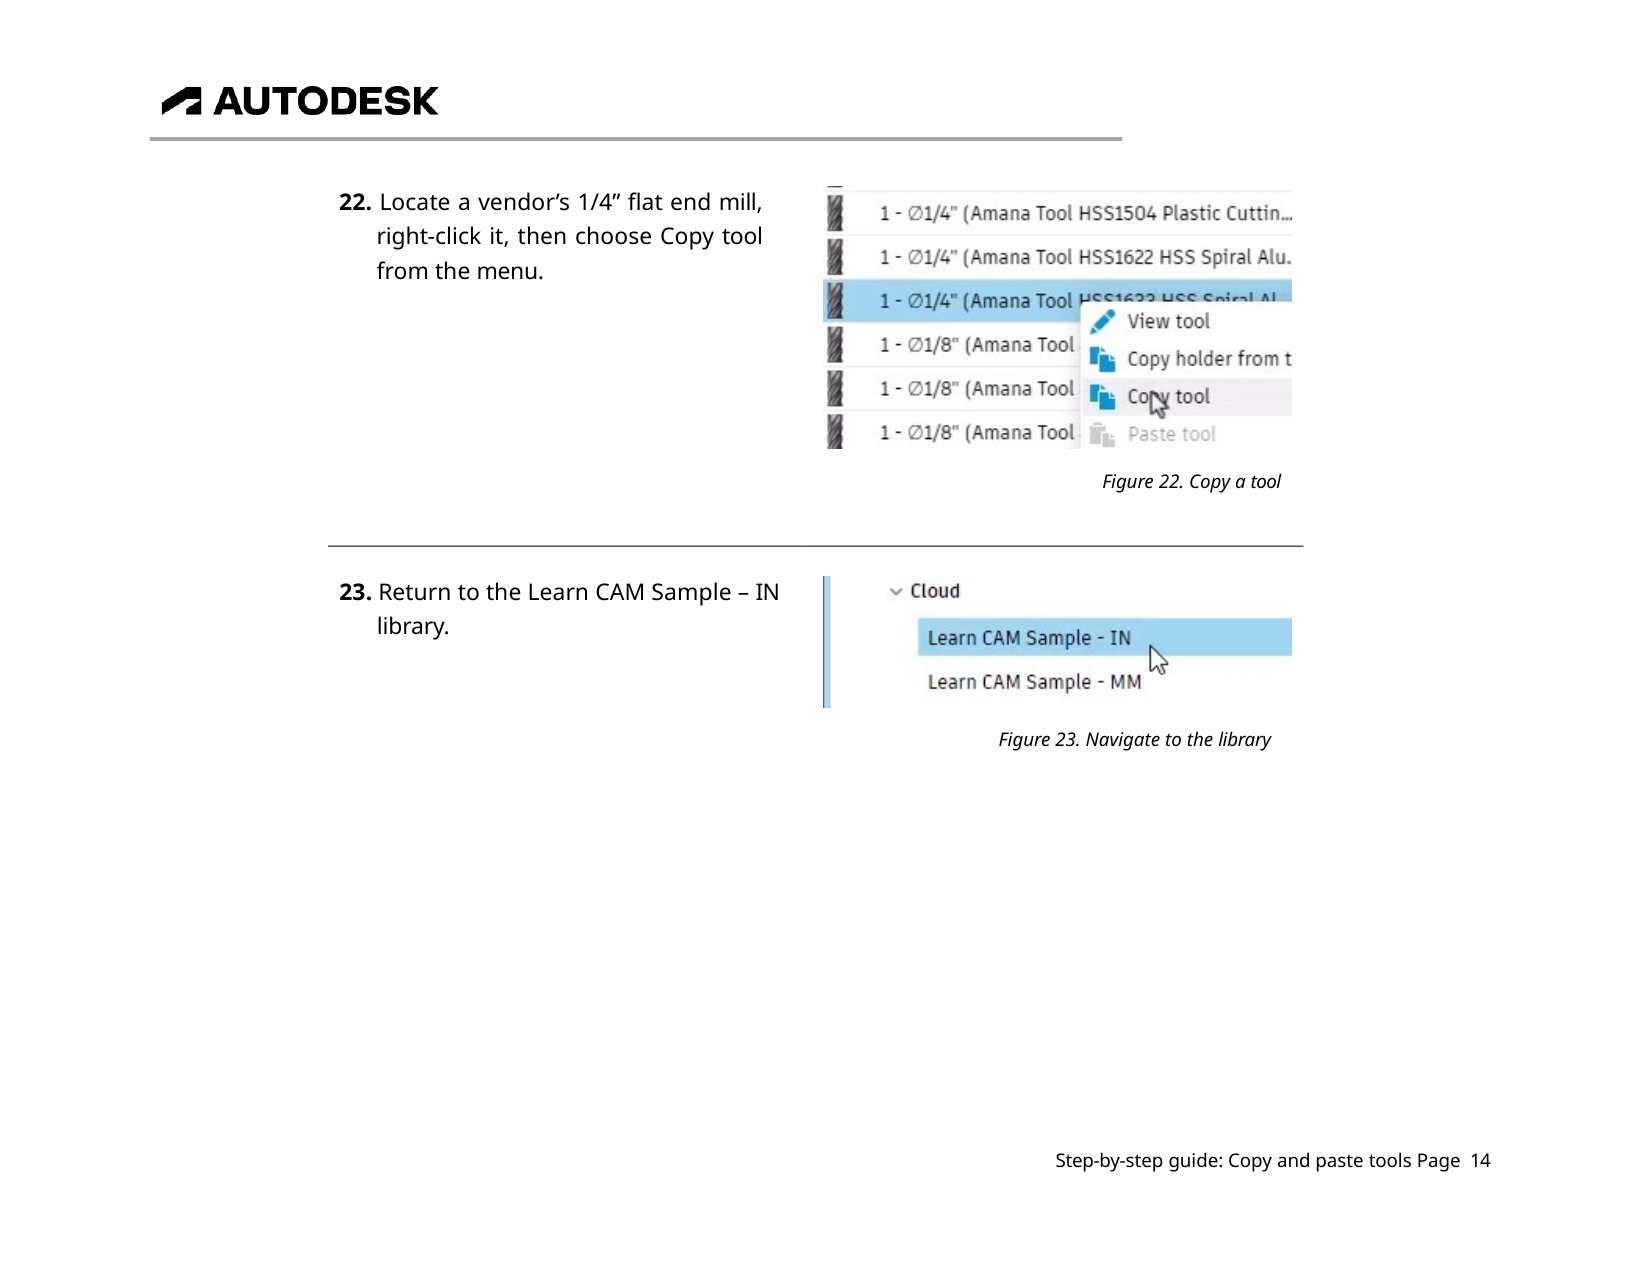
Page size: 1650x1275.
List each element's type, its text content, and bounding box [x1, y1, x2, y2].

picture [822, 186, 1292, 450]
picture [161, 86, 439, 115]
text_box 22. Locate a vendor’s 1/4” flat end mill, right-click it, then choose Copy tool from the menu. [337, 178, 764, 284]
text_box Figure 23. Navigate to the library [996, 726, 1294, 751]
picture [822, 576, 1292, 708]
text_box Figure 22. Copy a tool [1100, 467, 1295, 492]
slide_number Step-by-step guide: Copy and paste tools Page 10 [1053, 1145, 1509, 1275]
text_box 23. Return to the Learn CAM Sample – IN library. [337, 568, 783, 640]
